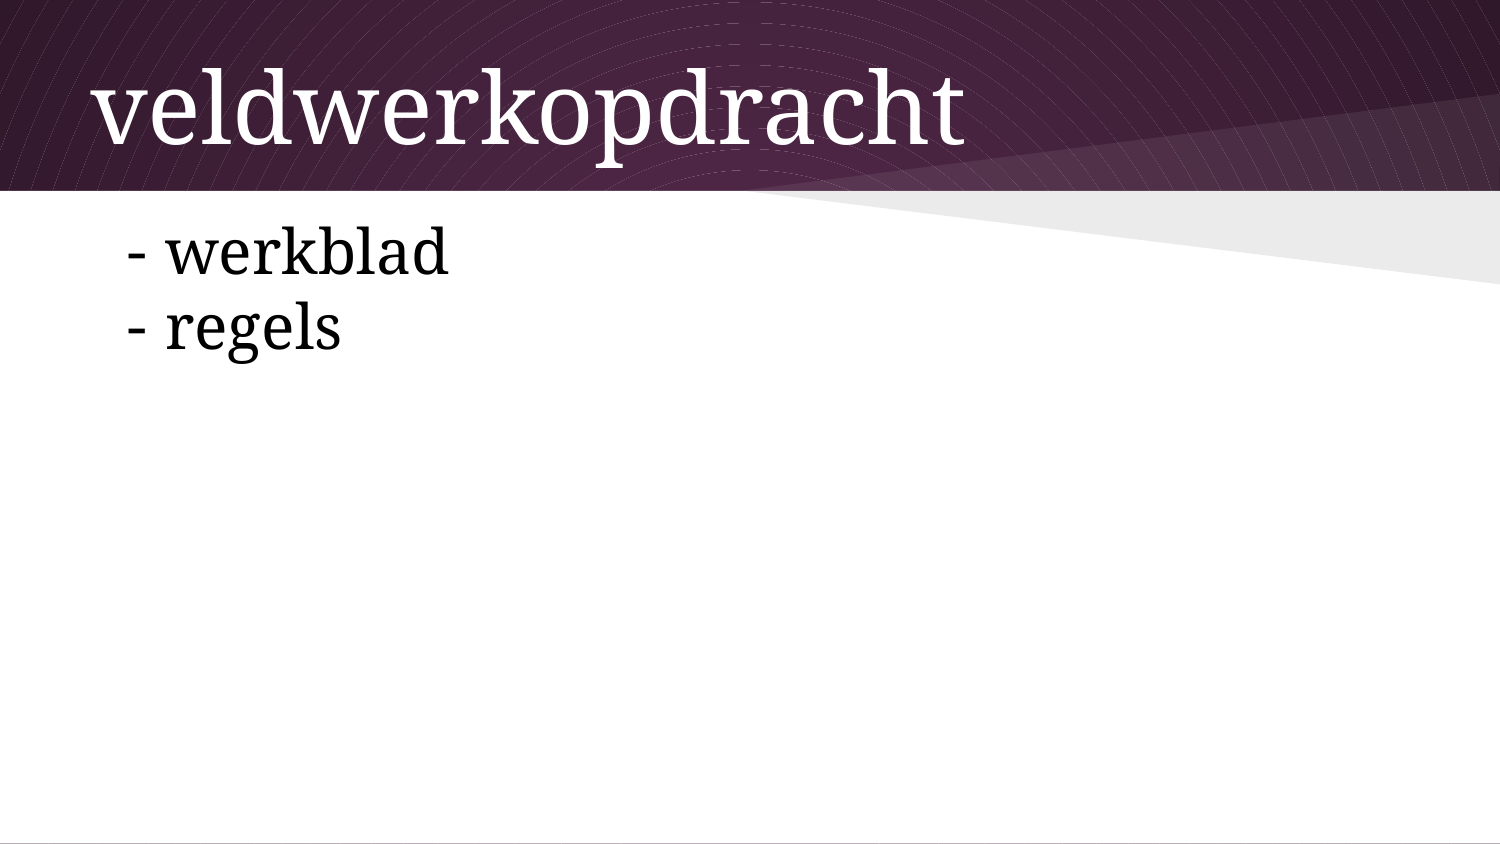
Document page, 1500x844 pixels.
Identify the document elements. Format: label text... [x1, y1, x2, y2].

title veldwerkopdracht [75, 33, 1425, 175]
list werkblad regels [75, 196, 1425, 808]
